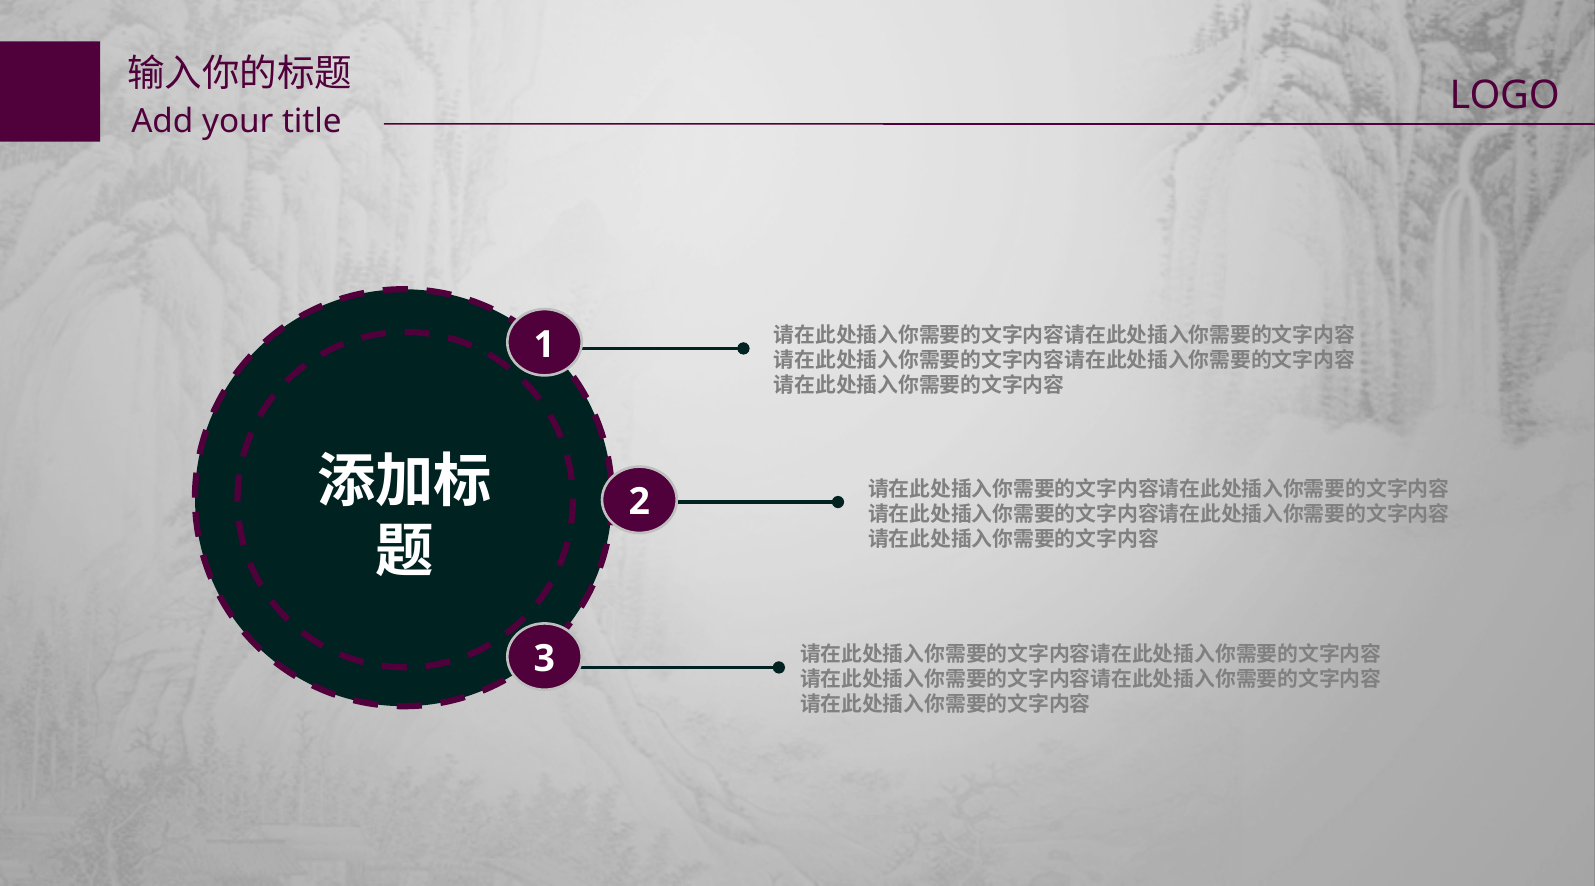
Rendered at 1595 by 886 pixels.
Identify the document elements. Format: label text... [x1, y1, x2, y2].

text_box [237, 331, 573, 668]
text_box [195, 289, 611, 707]
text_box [0, 0, 1595, 886]
text_box 2 [600, 465, 679, 535]
text_box 1 [505, 307, 584, 377]
text_box 3 [505, 622, 584, 692]
text_box 请在此处插入你需要的文字内容请在此处插入你需要的文字内容请在此处插入你需要的文字内容请在此处插入你需要的文字内容请在此处插入你需要的文字内容 [800, 641, 1391, 717]
text_box 请在此处插入你需要的文字内容请在此处插入你需要的文字内容请在此处插入你需要的文字内容请在此处插入你需要的文字内容请在此处插入你需要的文字内容 [773, 322, 1364, 398]
text_box 请在此处插入你需要的文字内容请在此处插入你需要的文字内容请在此处插入你需要的文字内容请在此处插入你需要的文字内容请在此处插入你需要的文字内容 [868, 475, 1459, 551]
